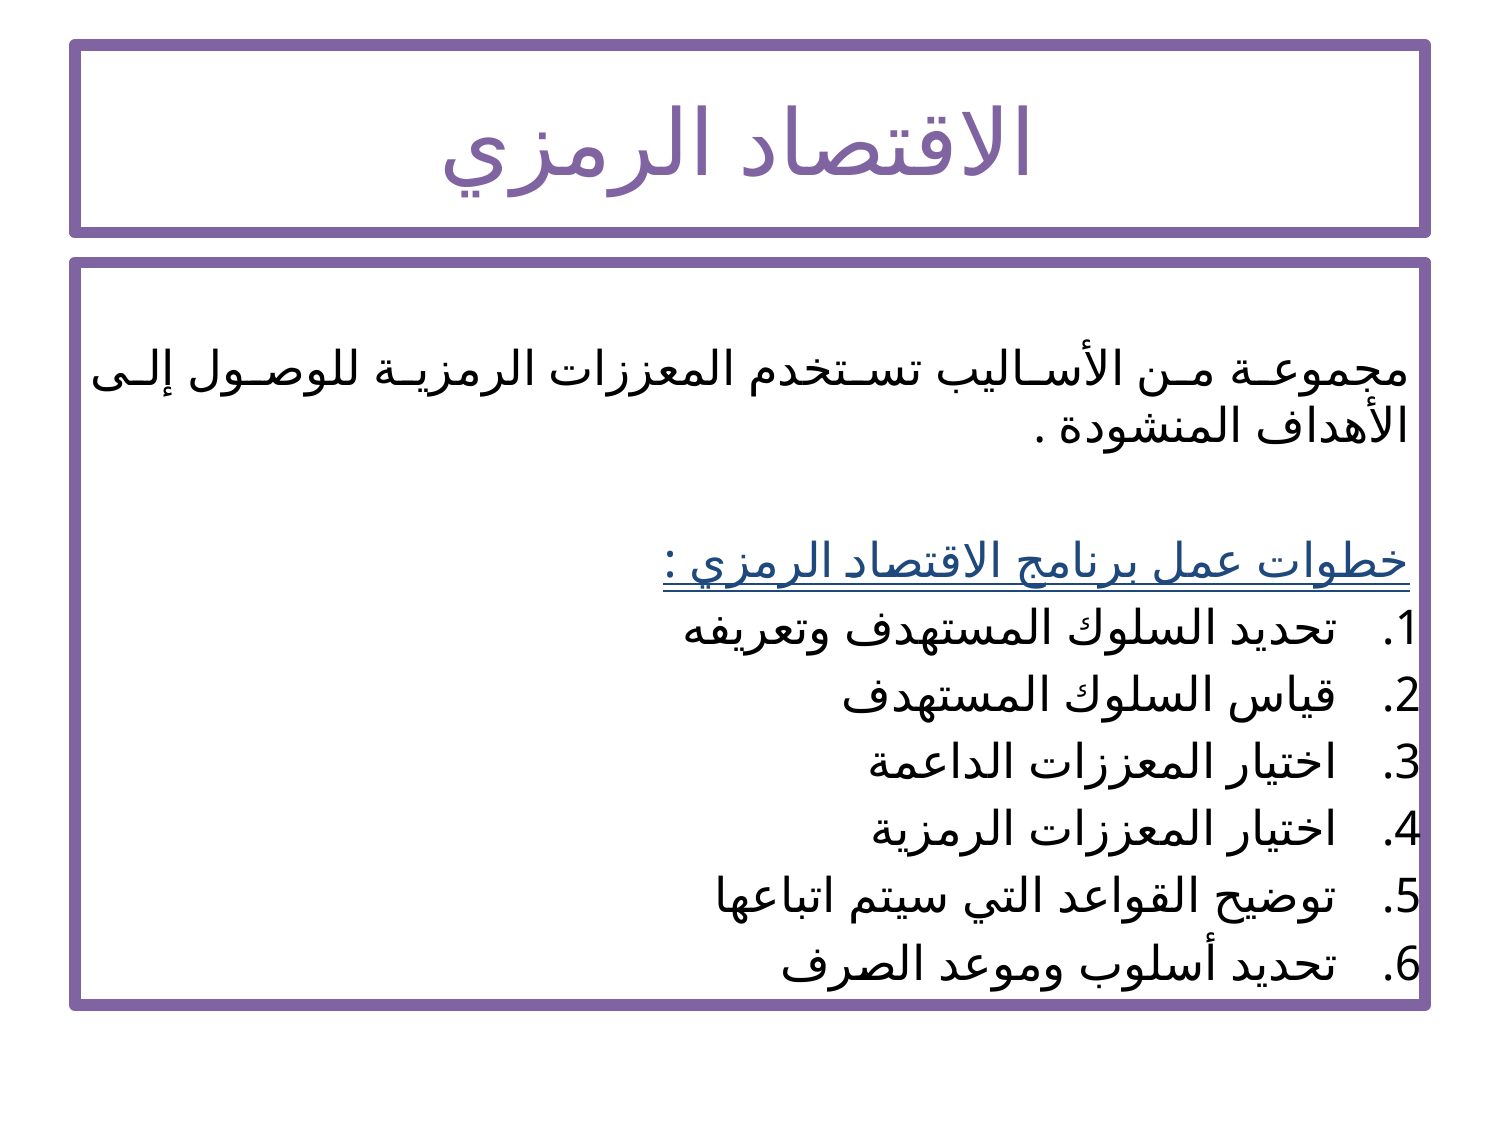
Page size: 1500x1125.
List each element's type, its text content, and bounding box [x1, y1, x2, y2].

list مجموعة من الأساليب تستخدم المعززات الرمزية للوصول إلى الأهداف المنشودة . خطوات عمل برنامج الاقتصاد الرمزي : تحديد السلوك المستهدف وتعريفه قياس السلوك المستهدف اختيار المعززات الداعمة اختيار المعززات الرمزية توضيح القواعد التي سيتم اتباعها تحديد أسلوب وموعد الصرف [75, 262, 1425, 1005]
title الاقتصاد الرمزي [75, 45, 1425, 233]
